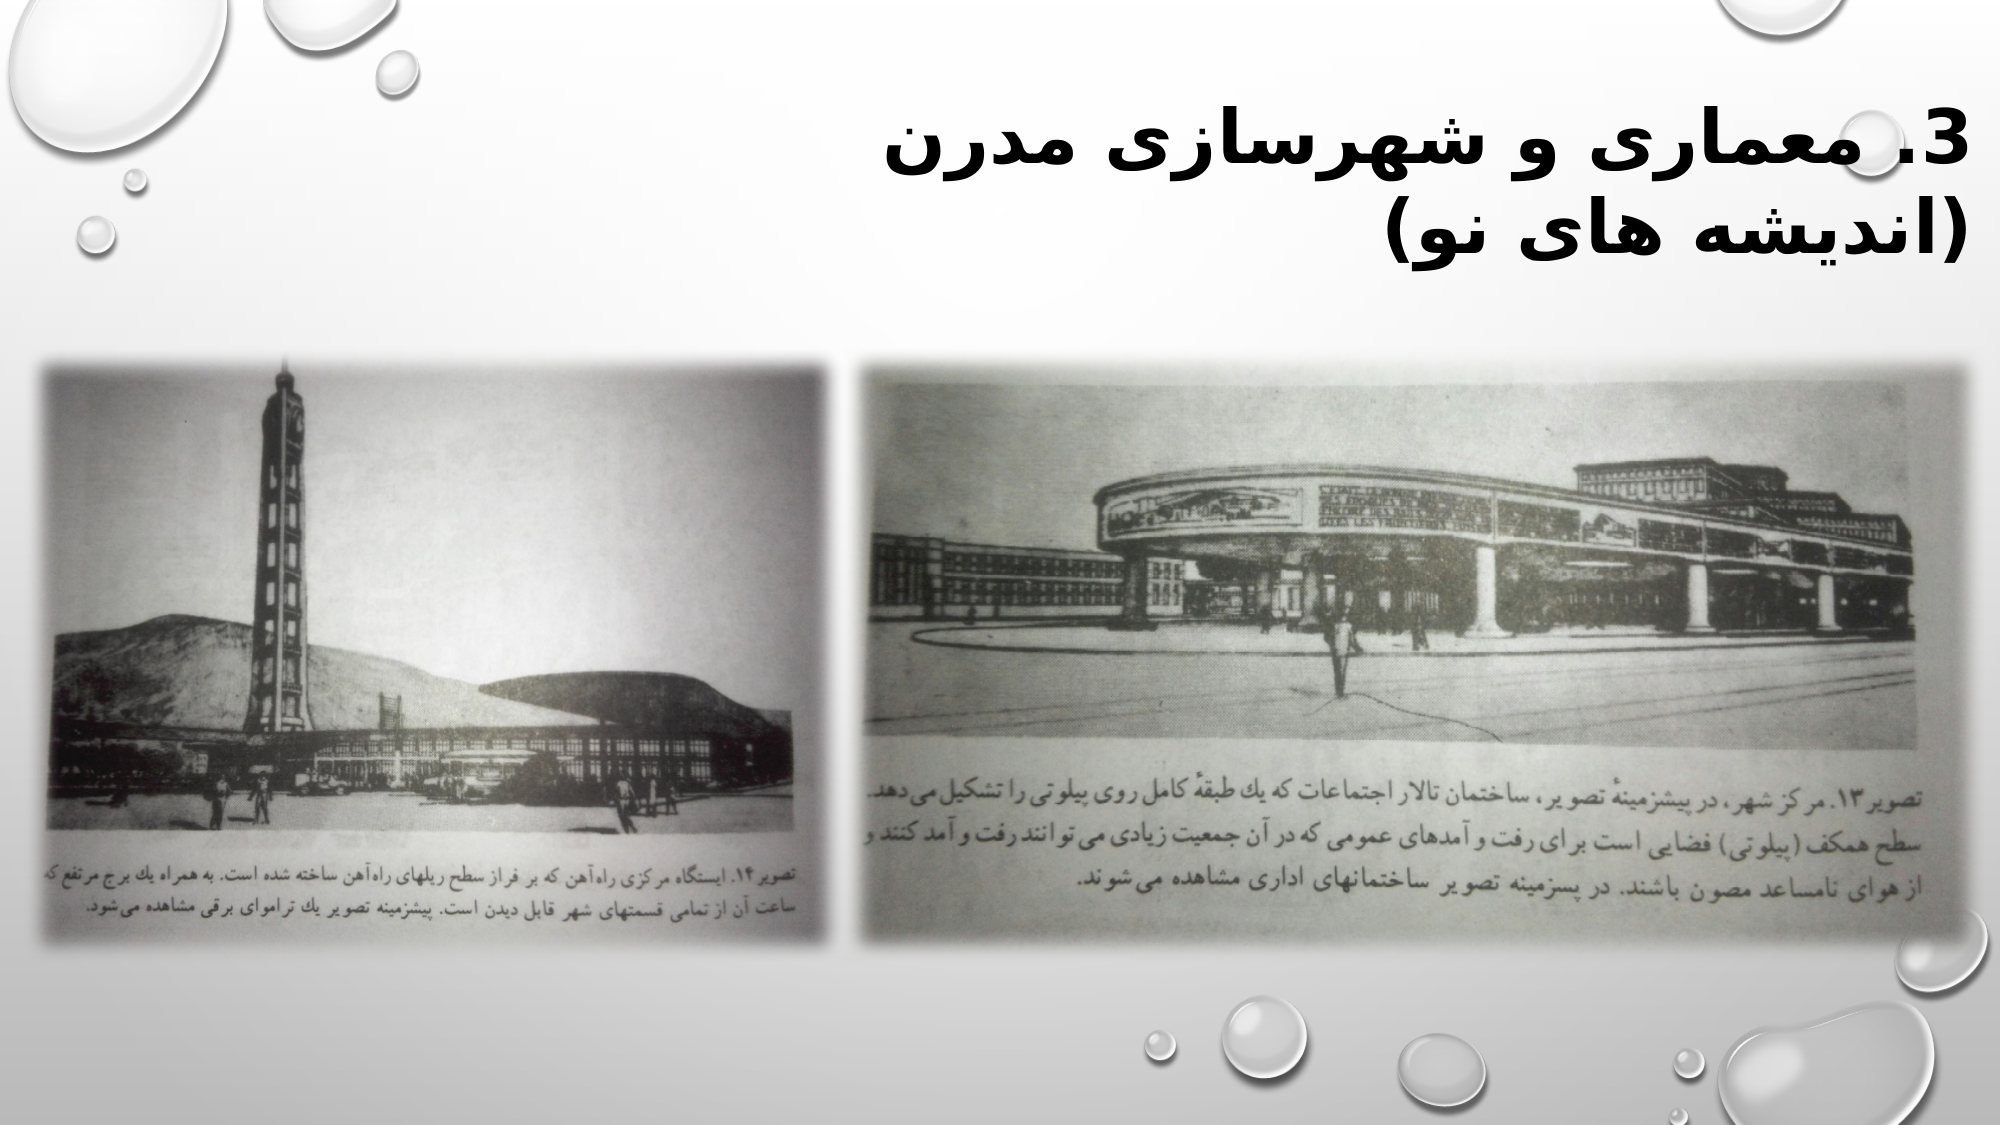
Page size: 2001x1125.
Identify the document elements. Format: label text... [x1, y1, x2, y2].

text_box 3. معماری و شهرسازی مدرن (اندیشه های نو) [717, 80, 1989, 276]
picture [0, 0, 2000, 1125]
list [126, 244, 742, 1065]
